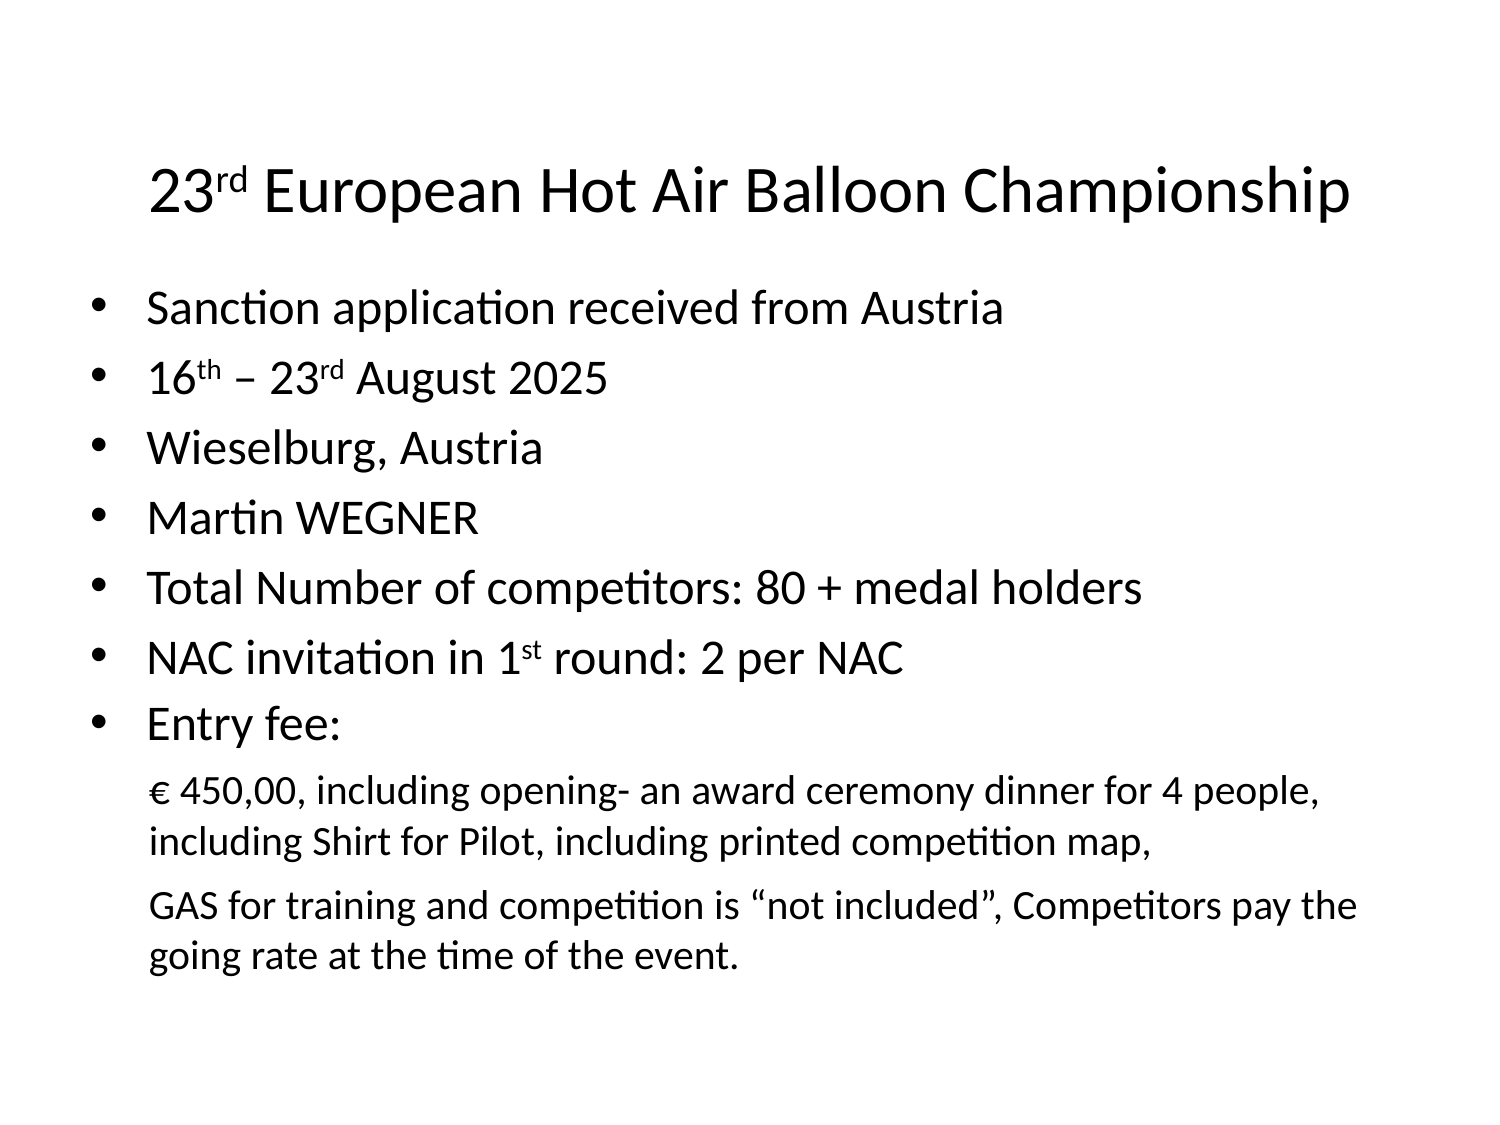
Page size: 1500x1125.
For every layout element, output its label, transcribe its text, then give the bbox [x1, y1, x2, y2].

title 23rd European Hot Air Balloon Championship [75, 104, 1425, 267]
list Sanction application received from Austria 16th – 23rd August 2025 Wieselburg, Austria Martin WEGNER Total Number of competitors: 80 + medal holders NAC invitation in 1st round: 2 per NAC Entry fee: € 450,00, including opening- an award ceremony dinner for 4 people, including Shirt for Pilot, including printed competition map, GAS for training and competition is “not included”, Competitors pay the going rate at the time of the event. [75, 267, 1425, 1052]
